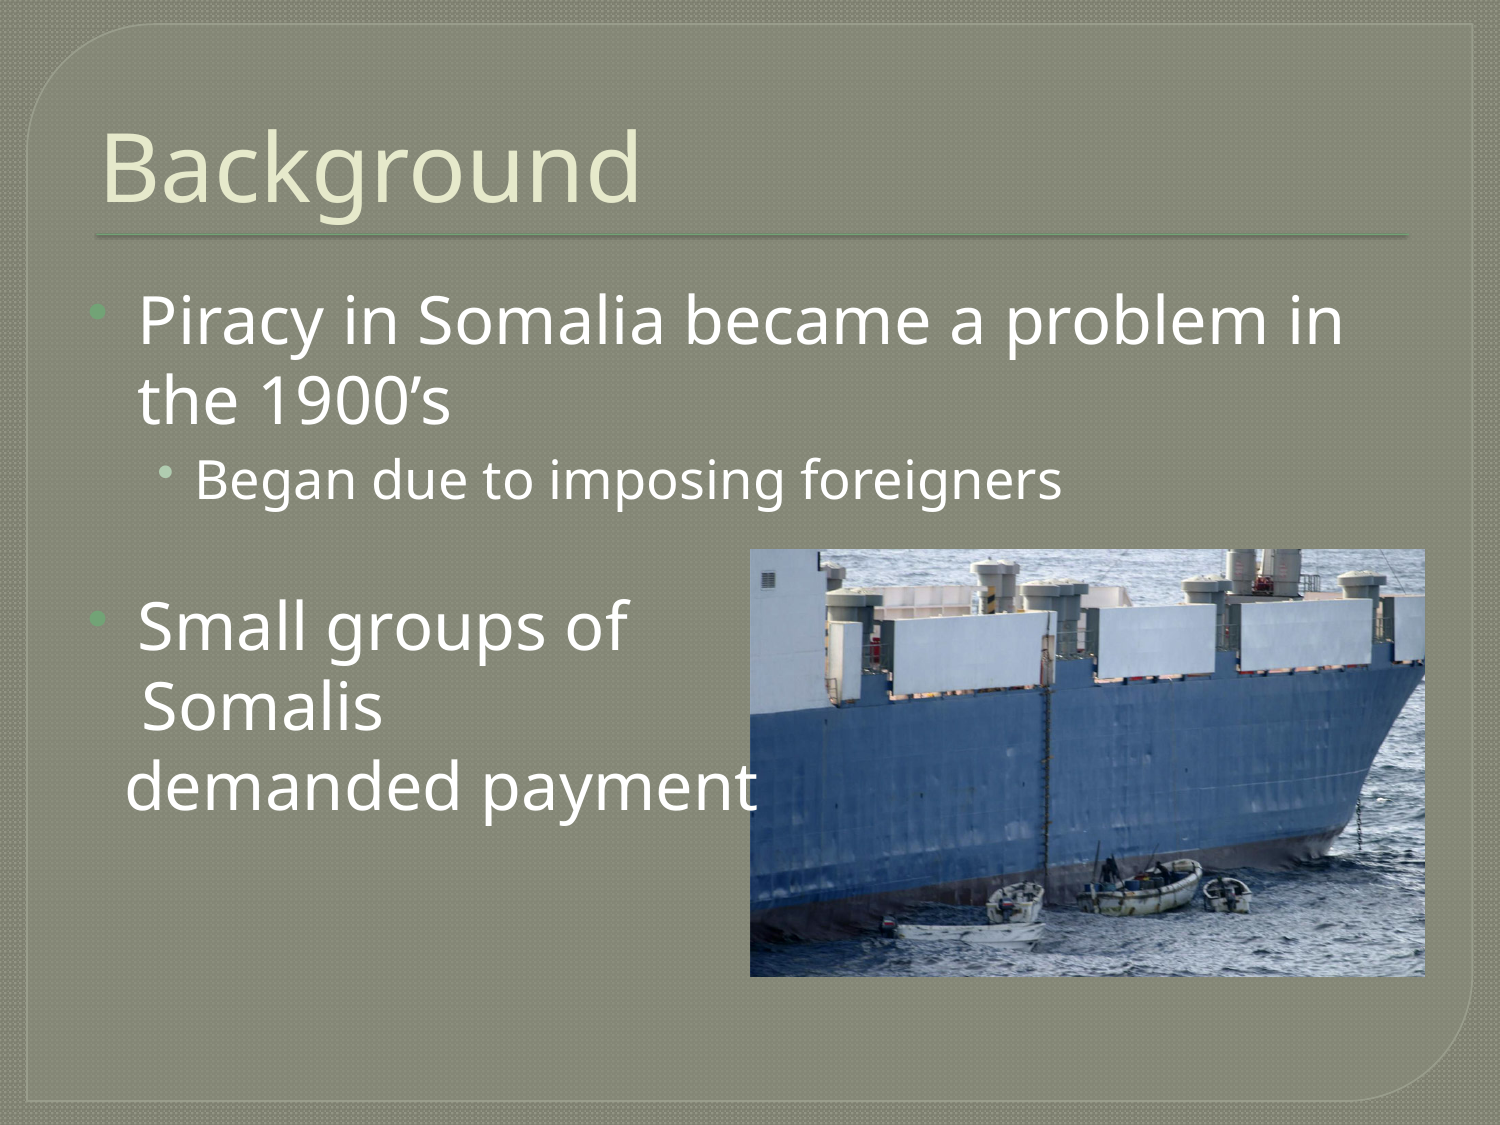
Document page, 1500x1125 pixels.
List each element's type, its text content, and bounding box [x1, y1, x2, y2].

list Piracy in Somalia became a problem in the 1900’s Began due to imposing foreigners Small groups of Somalis demanded payment [75, 270, 1425, 1013]
picture [749, 549, 1426, 977]
title Background [75, 41, 1425, 230]
